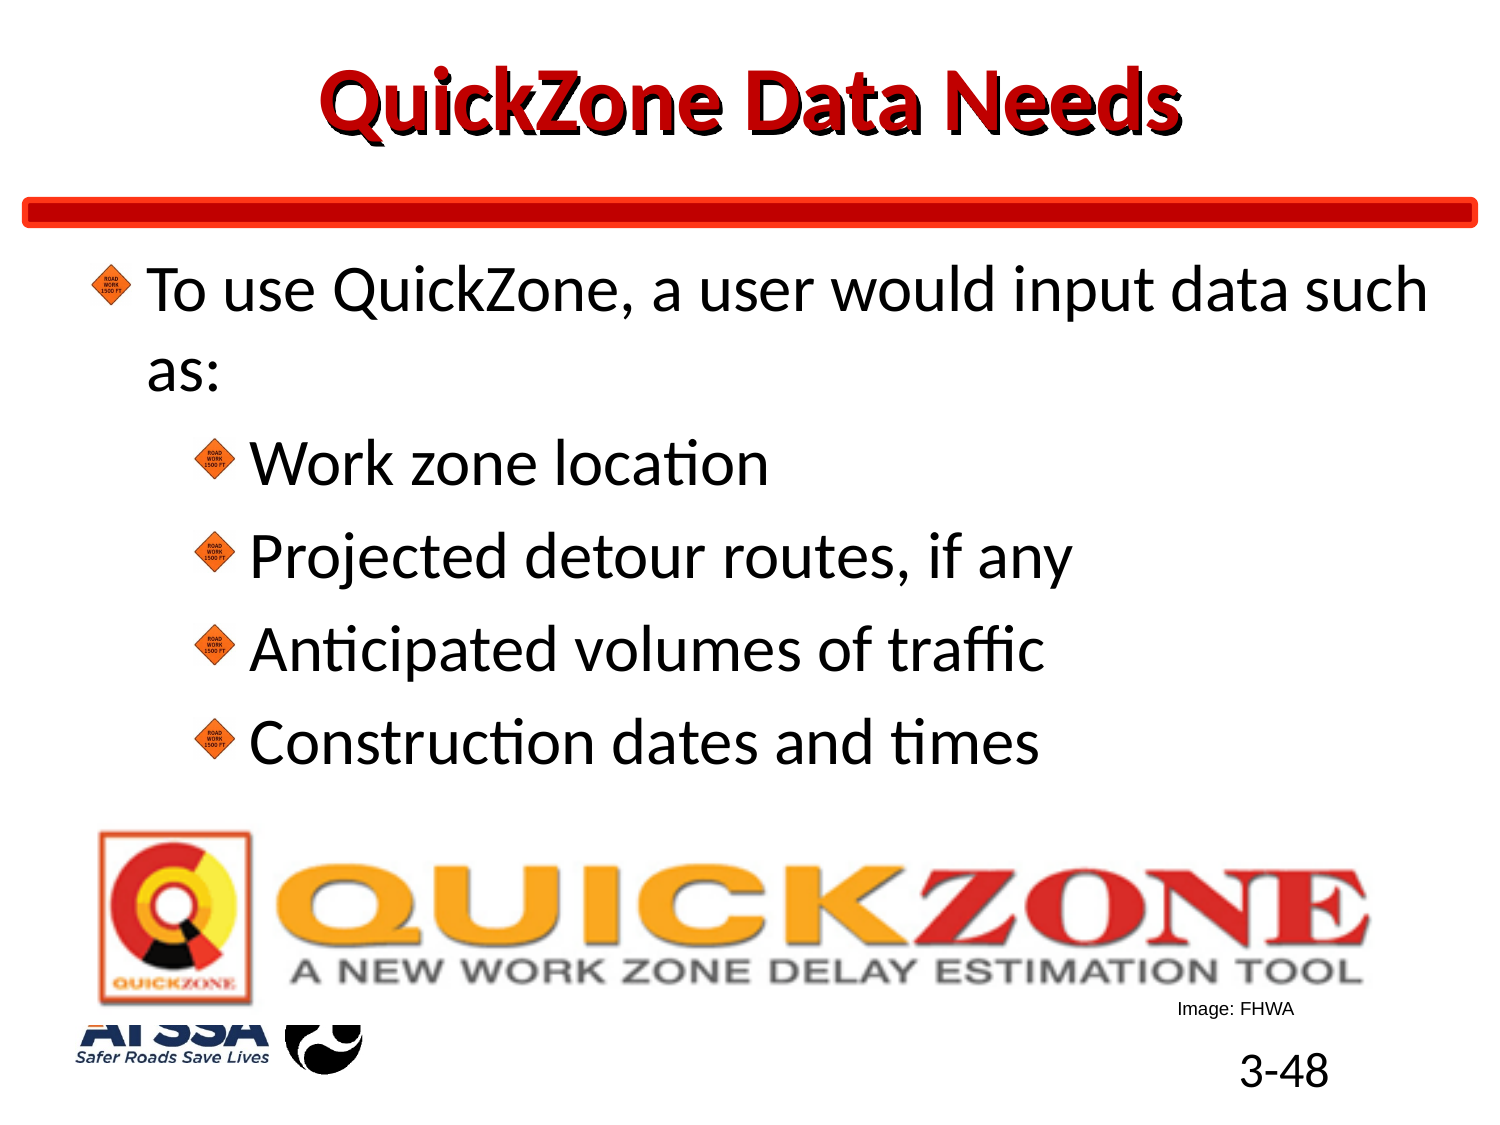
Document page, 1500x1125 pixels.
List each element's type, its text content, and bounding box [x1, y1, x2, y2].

picture [193, 623, 236, 666]
picture [75, 812, 1388, 1077]
picture [90, 263, 132, 306]
picture [193, 530, 236, 573]
picture [193, 717, 236, 760]
picture [193, 437, 236, 480]
list To use QuickZone, a user would input data such as: Work zone location Projected detour routes, if any Anticipated volumes of traffic Construction dates and times [74, 237, 1451, 951]
title QuickZone Data Needs [0, 0, 1500, 188]
